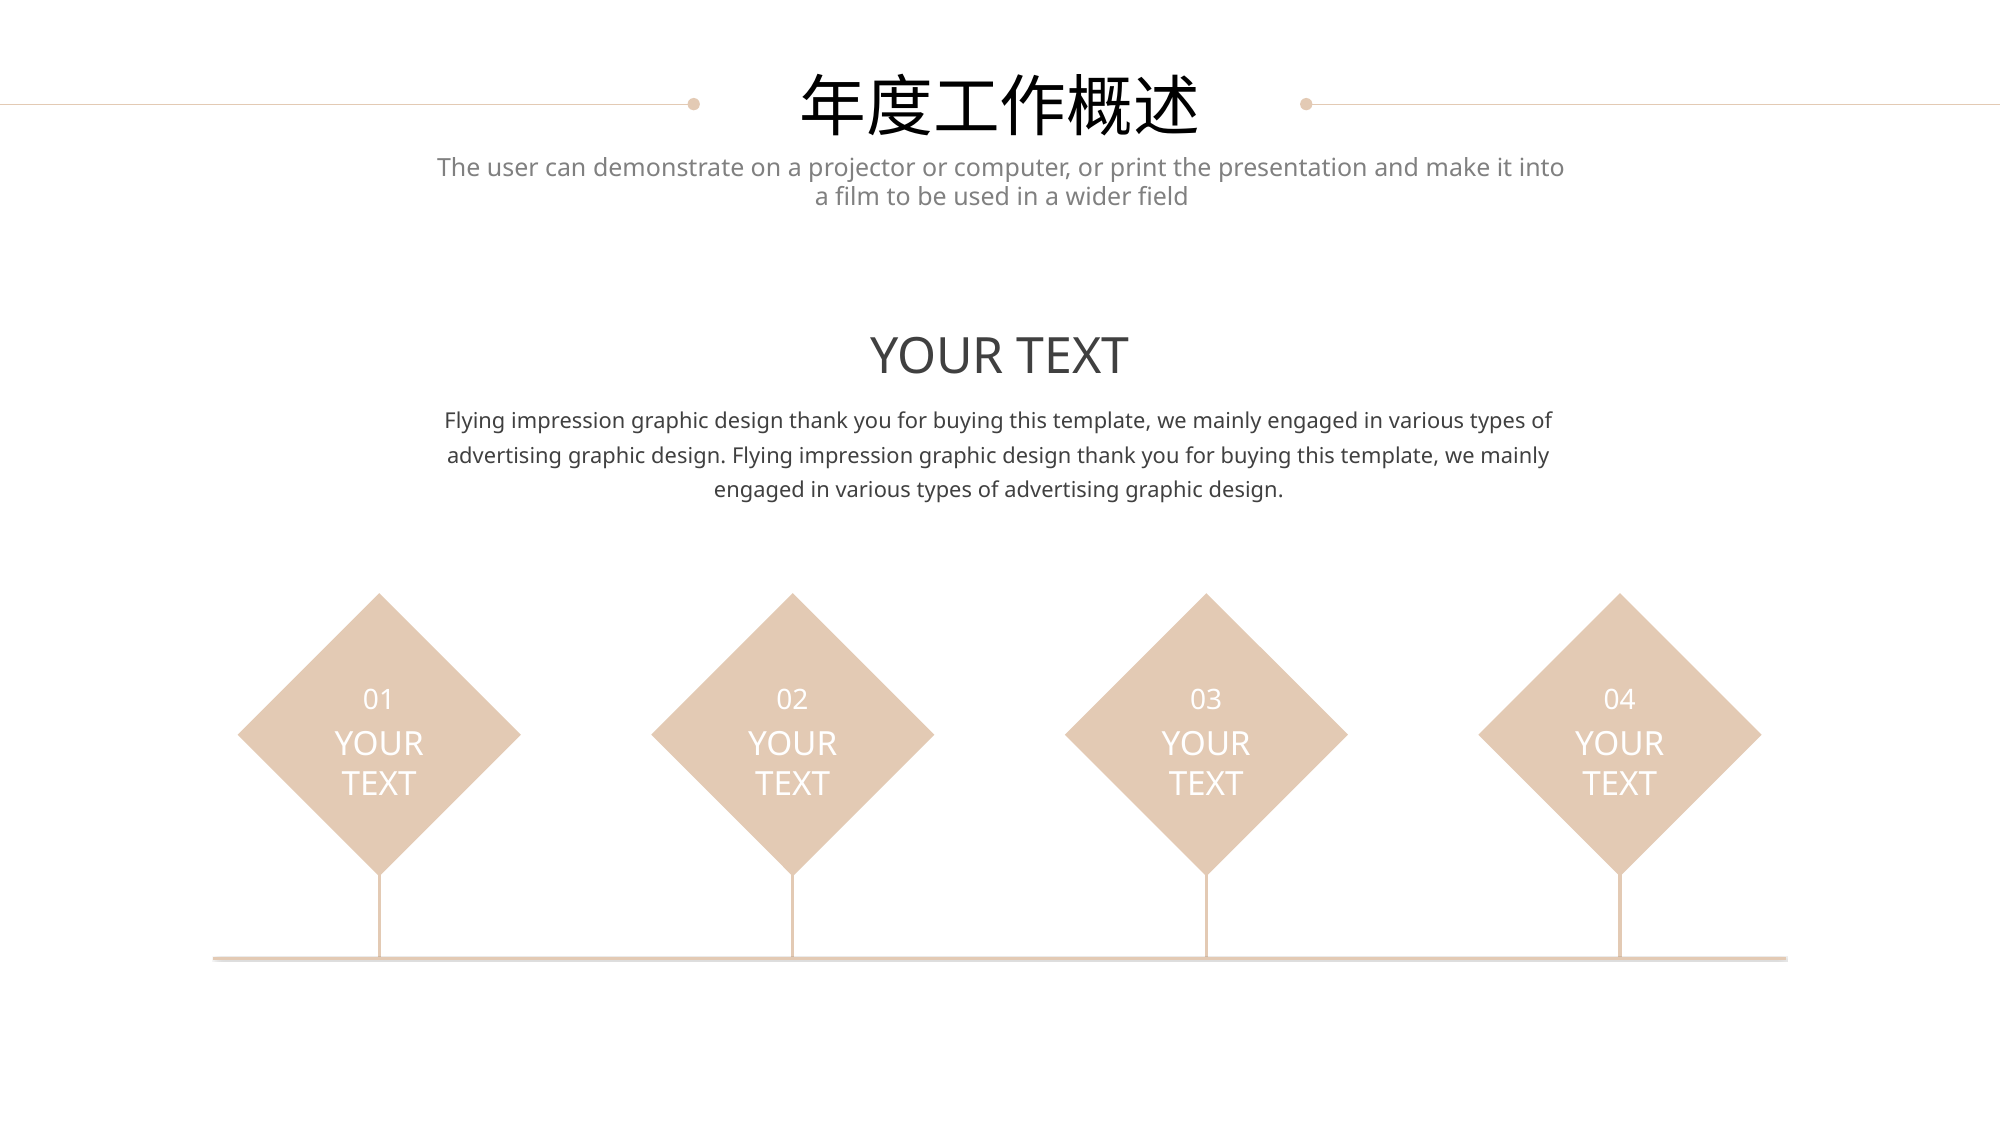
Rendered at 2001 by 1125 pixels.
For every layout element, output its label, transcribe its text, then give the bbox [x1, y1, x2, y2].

text_box [1118, 788, 1295, 876]
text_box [407, 316, 1592, 511]
text_box YOUR TEXT [1519, 737, 1721, 789]
text_box [704, 789, 882, 878]
text_box YOUR TEXT [279, 737, 479, 788]
text_box [725, 591, 861, 659]
text_box [237, 693, 279, 777]
text_box YOUR TEXT [692, 737, 894, 789]
text_box [1064, 693, 1106, 776]
text_box [479, 692, 521, 777]
text_box [1552, 591, 1688, 659]
text_box [1476, 692, 1519, 777]
text_box [1139, 593, 1274, 660]
text_box [290, 788, 468, 877]
text_box The user can demonstrate on a projector or computer, or print the presentation and make it into a film to be used in a wider field [412, 143, 1592, 219]
text_box [649, 692, 692, 777]
text_box [1531, 789, 1709, 878]
text_box 年度工作概述 [784, 56, 1215, 143]
text_box YOUR TEXT [1106, 737, 1307, 788]
text_box [1721, 692, 1764, 777]
text_box 03 [1106, 660, 1307, 737]
text_box 01 [279, 660, 479, 737]
text_box [312, 593, 447, 660]
text_box 02 [692, 659, 894, 737]
text_box 04 [1519, 659, 1721, 737]
text_box [894, 692, 936, 777]
text_box [1307, 693, 1348, 776]
